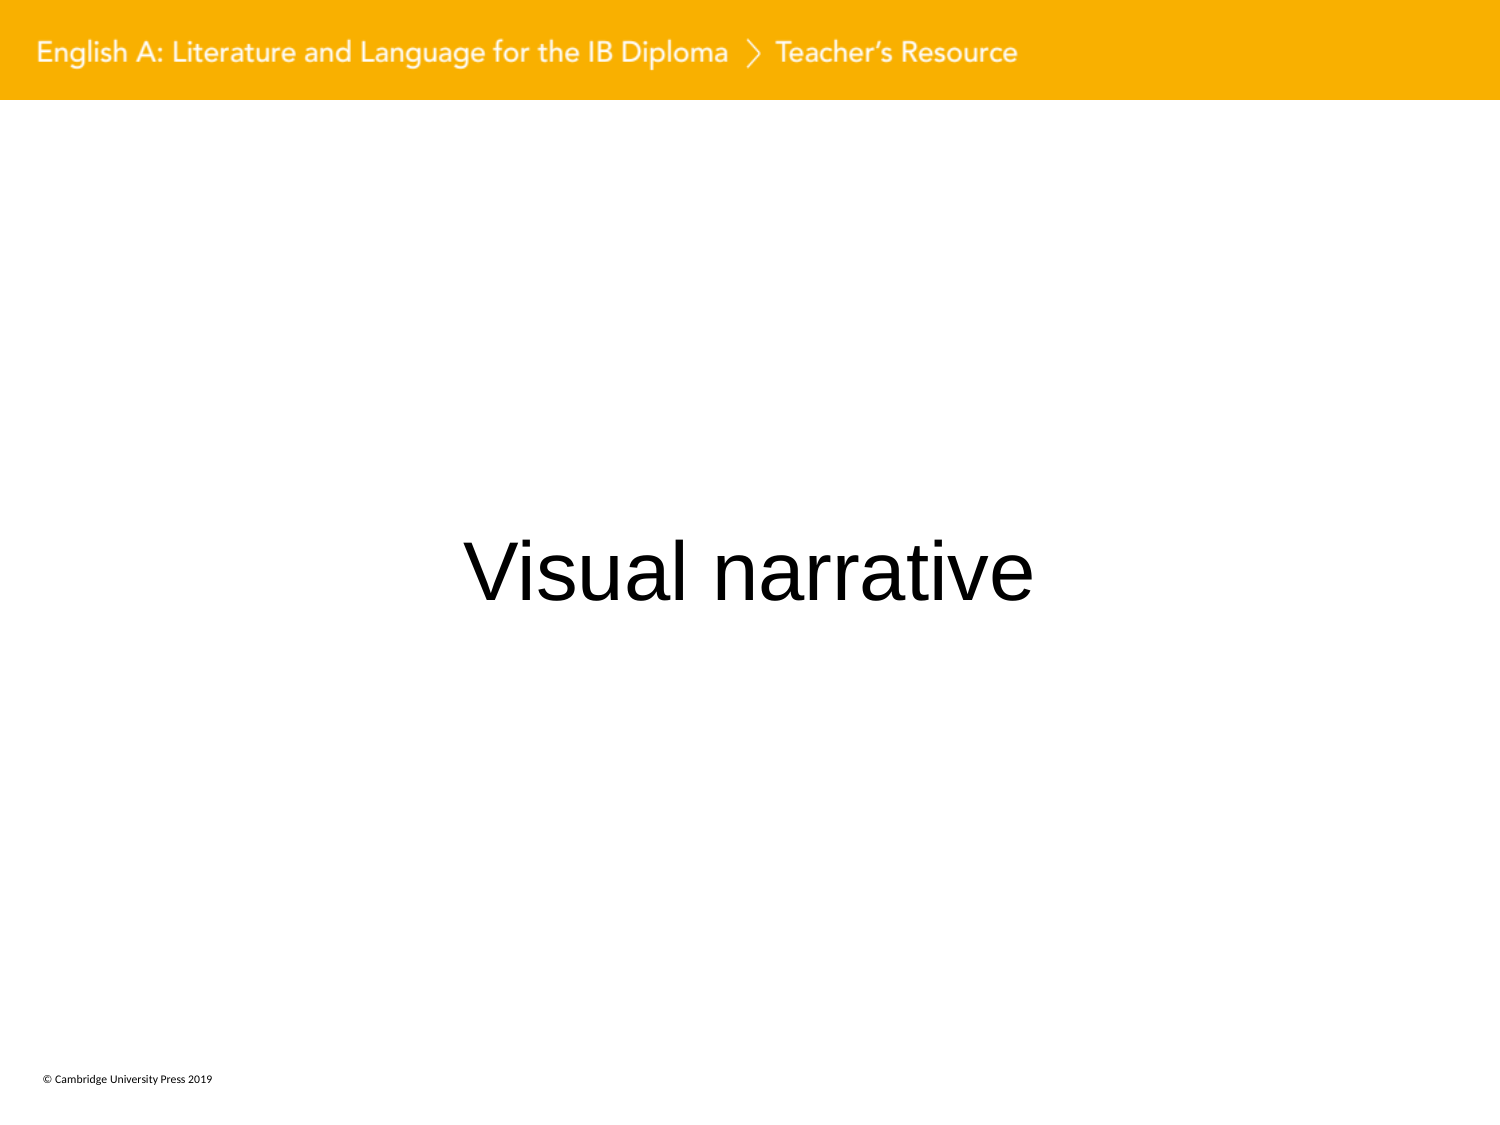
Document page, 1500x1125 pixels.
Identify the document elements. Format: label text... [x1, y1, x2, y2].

picture [0, 0, 1500, 101]
subtitle © Cambridge University Press 2019 [27, 1063, 1388, 1093]
title Visual narrative [112, 201, 1388, 1001]
